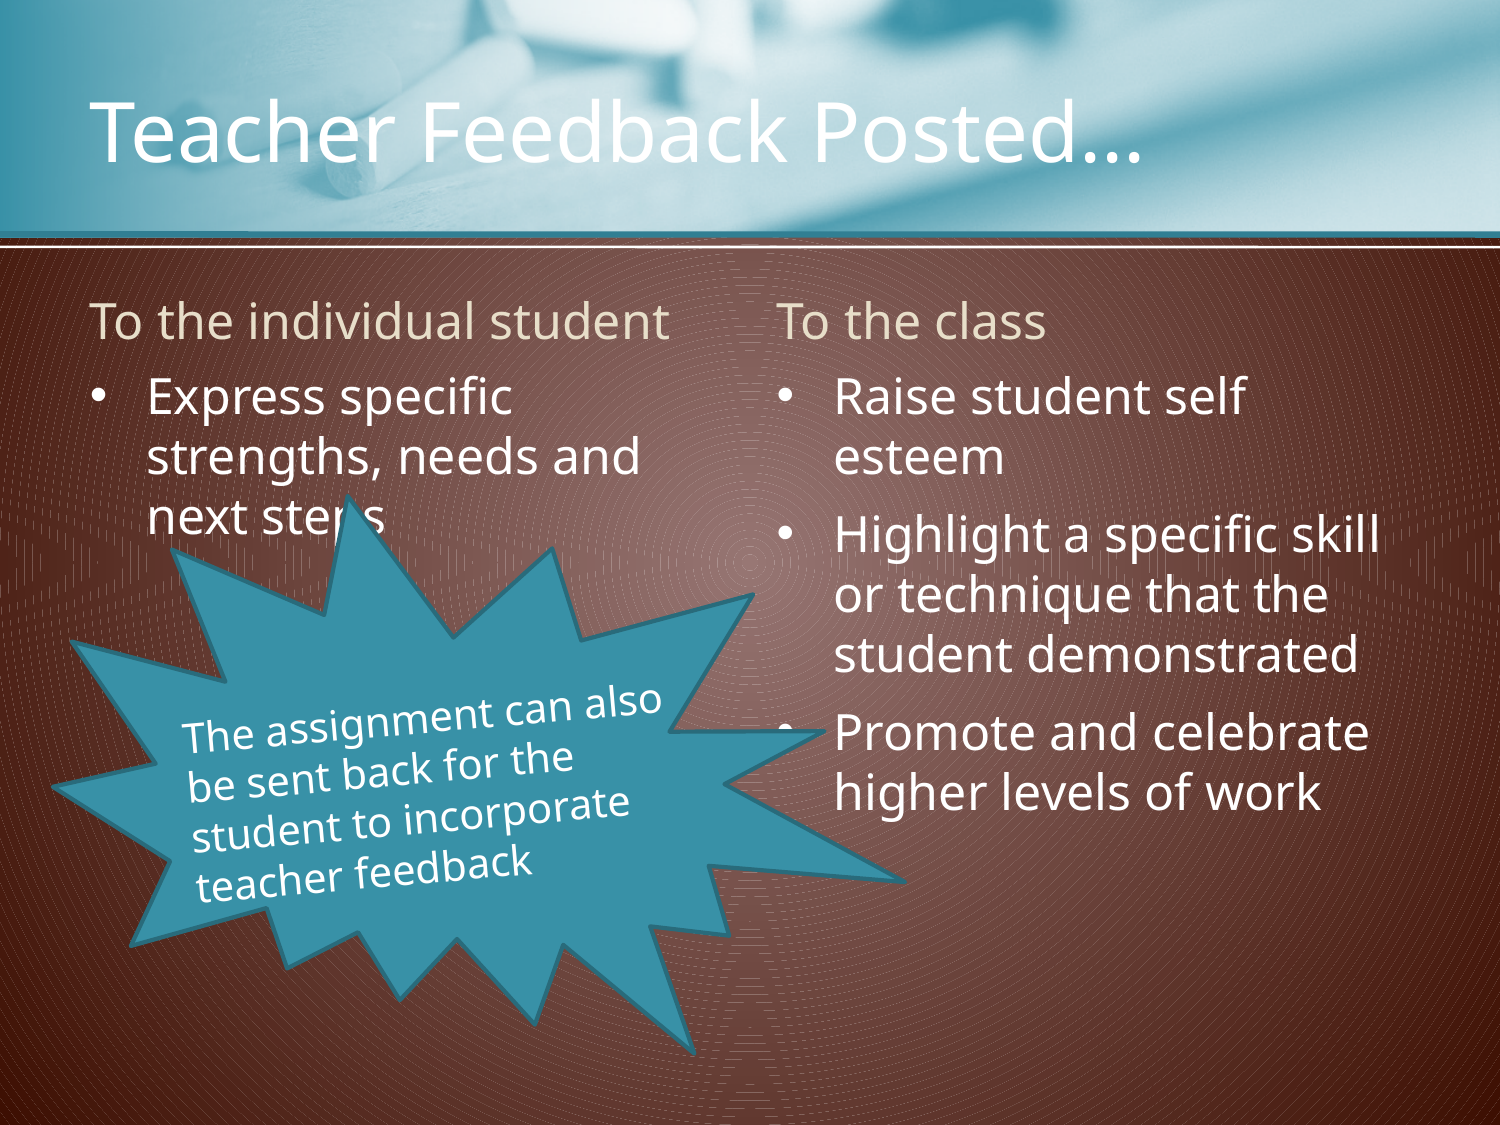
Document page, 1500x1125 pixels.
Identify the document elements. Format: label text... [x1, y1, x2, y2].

list Raise student self esteem Highlight a specific skill or technique that the student demonstrated Promote and celebrate higher levels of work [761, 356, 1425, 1005]
list To the class [761, 251, 1425, 356]
list To the individual student [75, 251, 738, 356]
list Express specific strengths, needs and next steps [75, 356, 738, 485]
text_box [49, 487, 900, 1088]
title Teacher Feedback Posted... [75, 24, 1425, 233]
